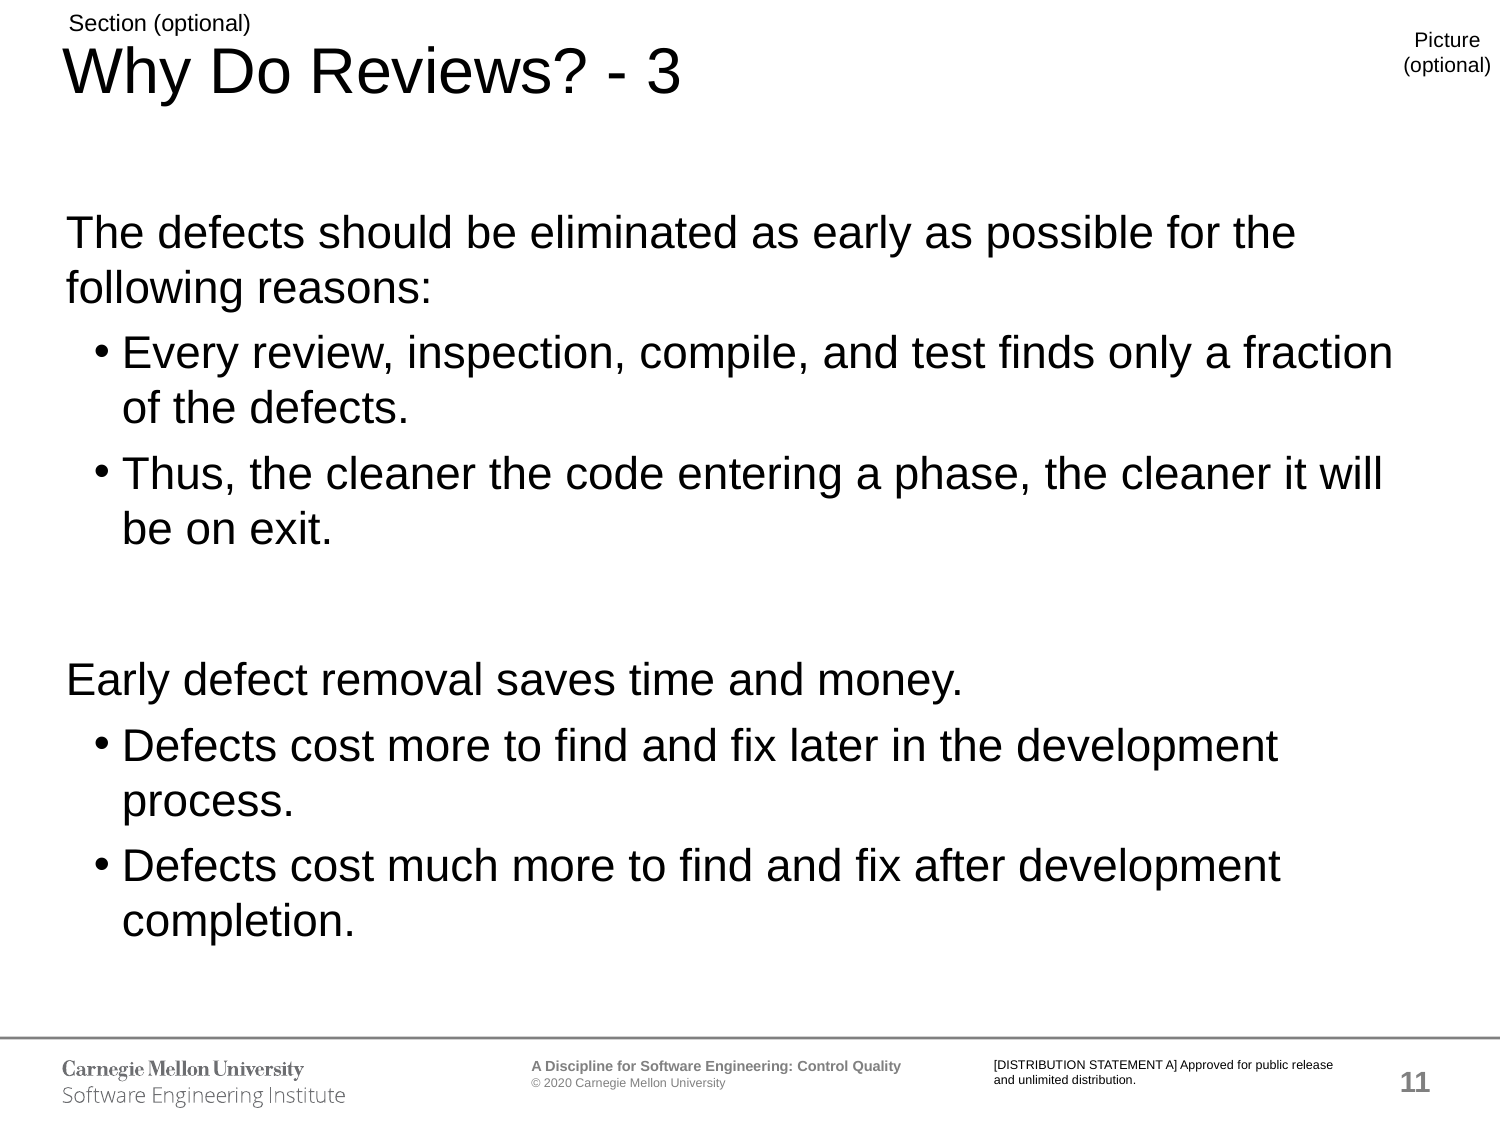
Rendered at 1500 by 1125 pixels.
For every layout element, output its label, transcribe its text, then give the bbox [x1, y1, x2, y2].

list The defects should be eliminated as early as possible for the following reasons: Every review, inspection, compile, and test finds only a fraction of the defects. Thus, the cleaner the code entering a phase, the cleaner it will be on exit. Early defect removal saves time and money. Defects cost more to find and fix later in the development process. Defects cost much more to find and fix after development completion. [65, 202, 1431, 1026]
title Why Do Reviews? - 3 [62, 37, 1338, 182]
